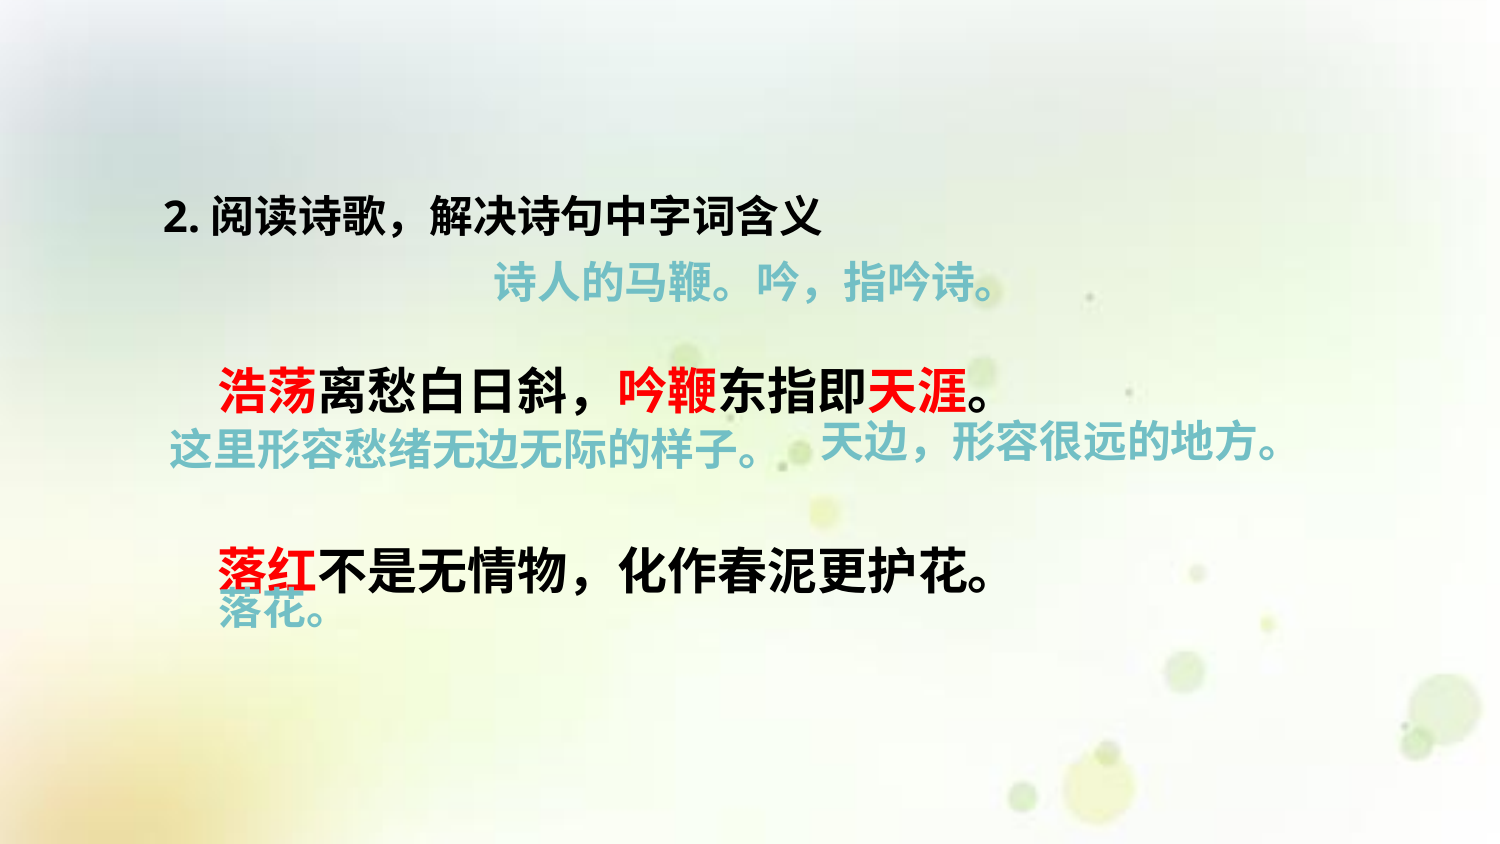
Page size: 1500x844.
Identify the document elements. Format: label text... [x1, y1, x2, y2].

text_box 2.阅读诗歌，解决诗句中字词含义 [148, 181, 838, 250]
text_box 诗人的马鞭。吟，指吟诗。 [478, 247, 1034, 315]
text_box 浩荡离愁白日斜，吟鞭东指即天涯。 落红不是无情物，化作春泥更护花。 [203, 231, 1070, 607]
text_box 天边，形容很远的地方。 [806, 406, 1318, 474]
text_box 落花。 [204, 573, 366, 641]
picture [0, 0, 1500, 844]
text_box 这里形容愁绪无边无际的样子。 [154, 414, 798, 482]
